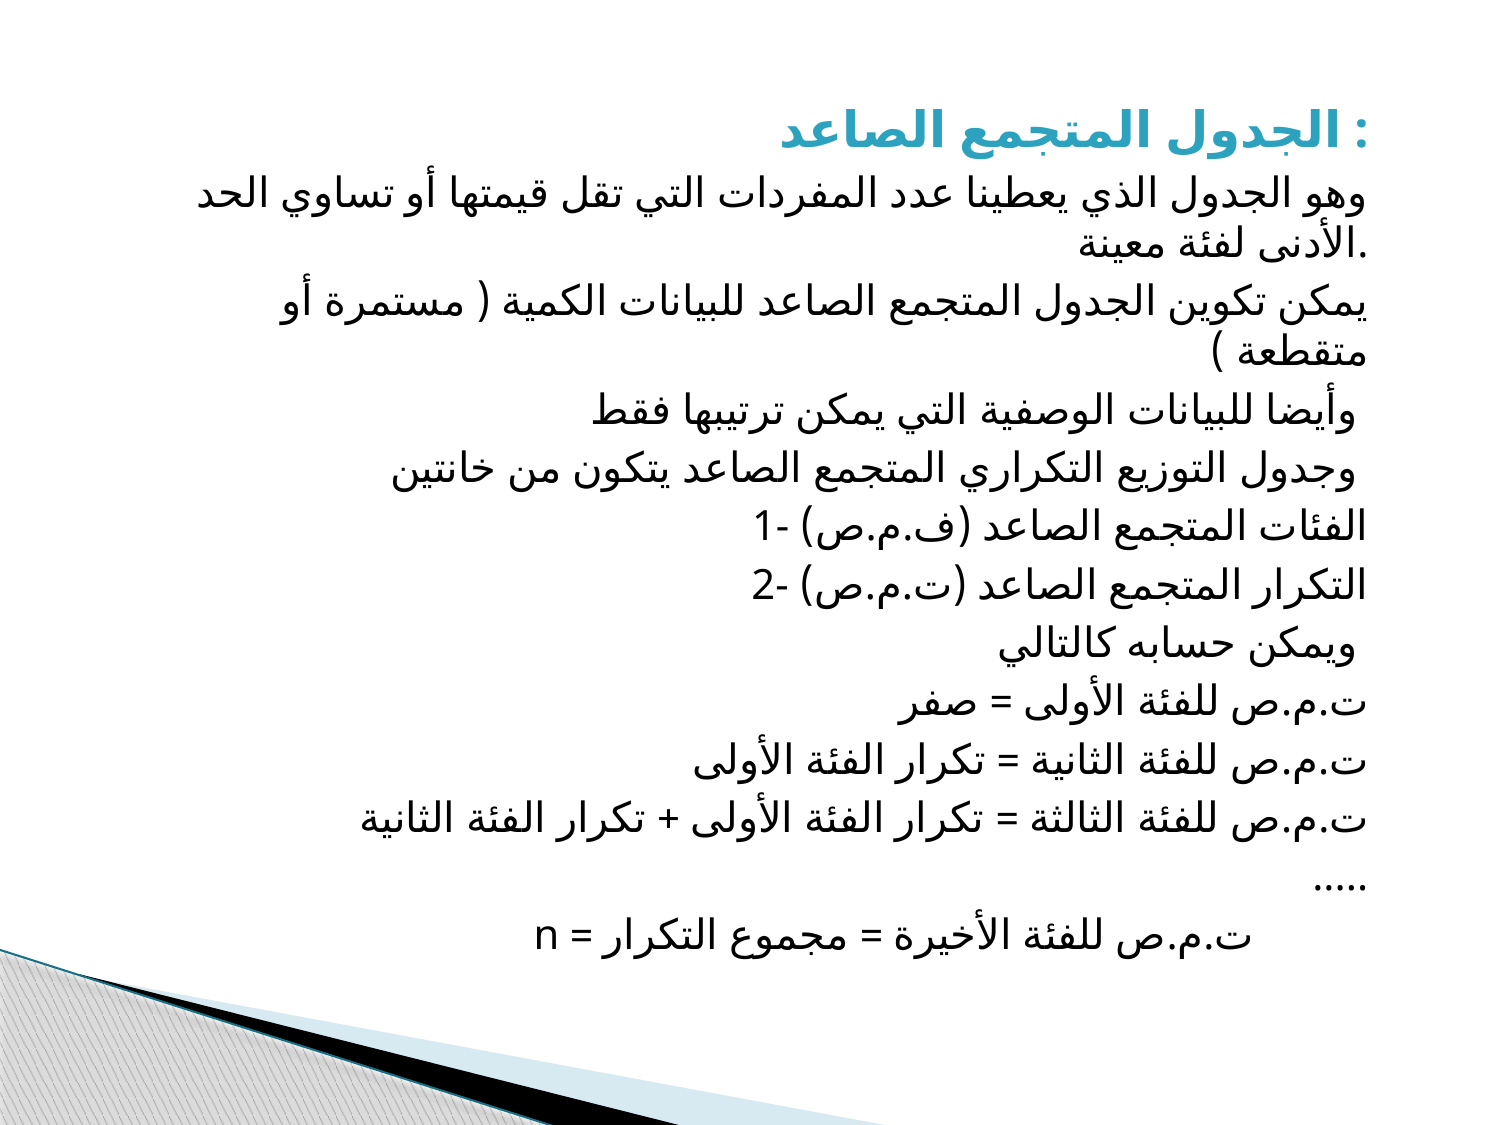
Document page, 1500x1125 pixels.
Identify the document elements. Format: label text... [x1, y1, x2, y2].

text_box الجدول المتجمع الصاعد : وهو الجدول الذي يعطينا عدد المفردات التي تقل قيمتها أو تساوي الحد الأدنى لفئة معينة. يمكن تكوين الجدول المتجمع الصاعد للبيانات الكمية ( مستمرة أو متقطعة ) وأيضا للبيانات الوصفية التي يمكن ترتيبها فقط وجدول التوزيع التكراري المتجمع الصاعد يتكون من خانتين 1- الفئات المتجمع الصاعد (ف.م.ص) 2- التكرار المتجمع الصاعد (ت.م.ص) ويمكن حسابه كالتالي ت.م.ص للفئة الأولى = صفر ت.م.ص للفئة الثانية = تكرار الفئة الأولى ت.م.ص للفئة الثالثة = تكرار الفئة الأولى + تكرار الفئة الثانية ..... ت.م.ص للفئة الأخيرة = مجموع التكرار = n [147, 89, 1384, 894]
